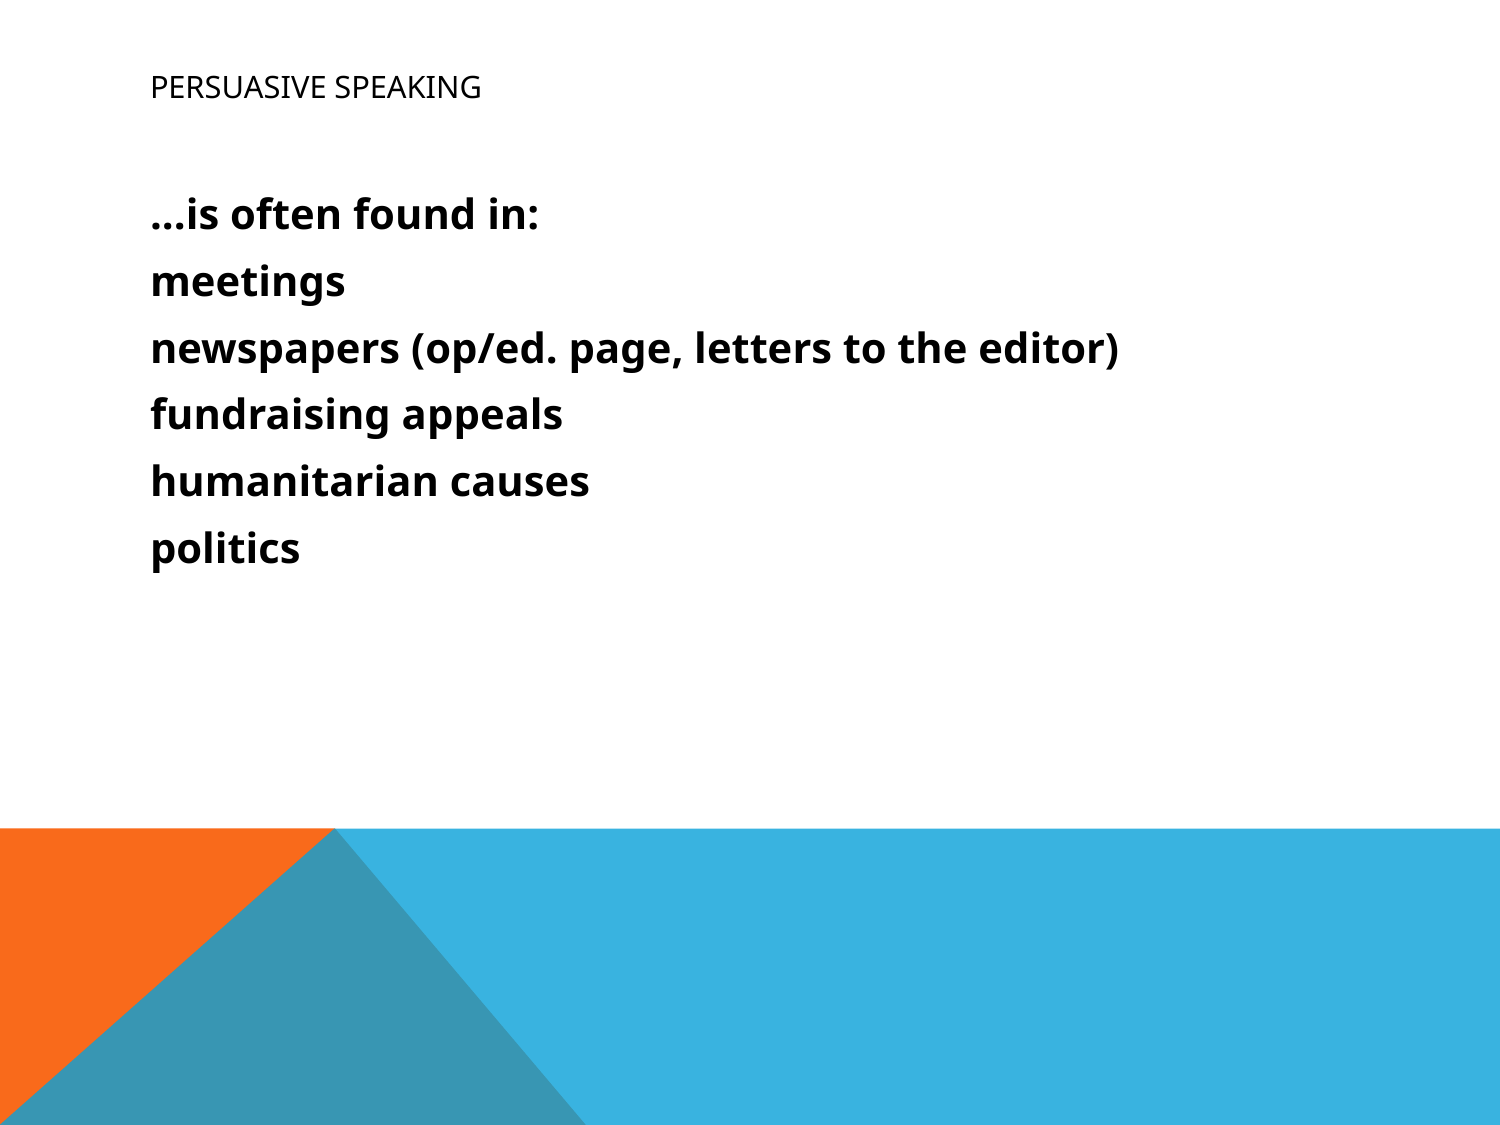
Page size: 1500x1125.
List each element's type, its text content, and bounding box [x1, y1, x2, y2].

title Persuasive Speaking [135, 60, 1369, 150]
list ...is often found in: meetings newspapers (op/ed. page, letters to the editor) fundraising appeals humanitarian causes politics [135, 180, 1369, 768]
